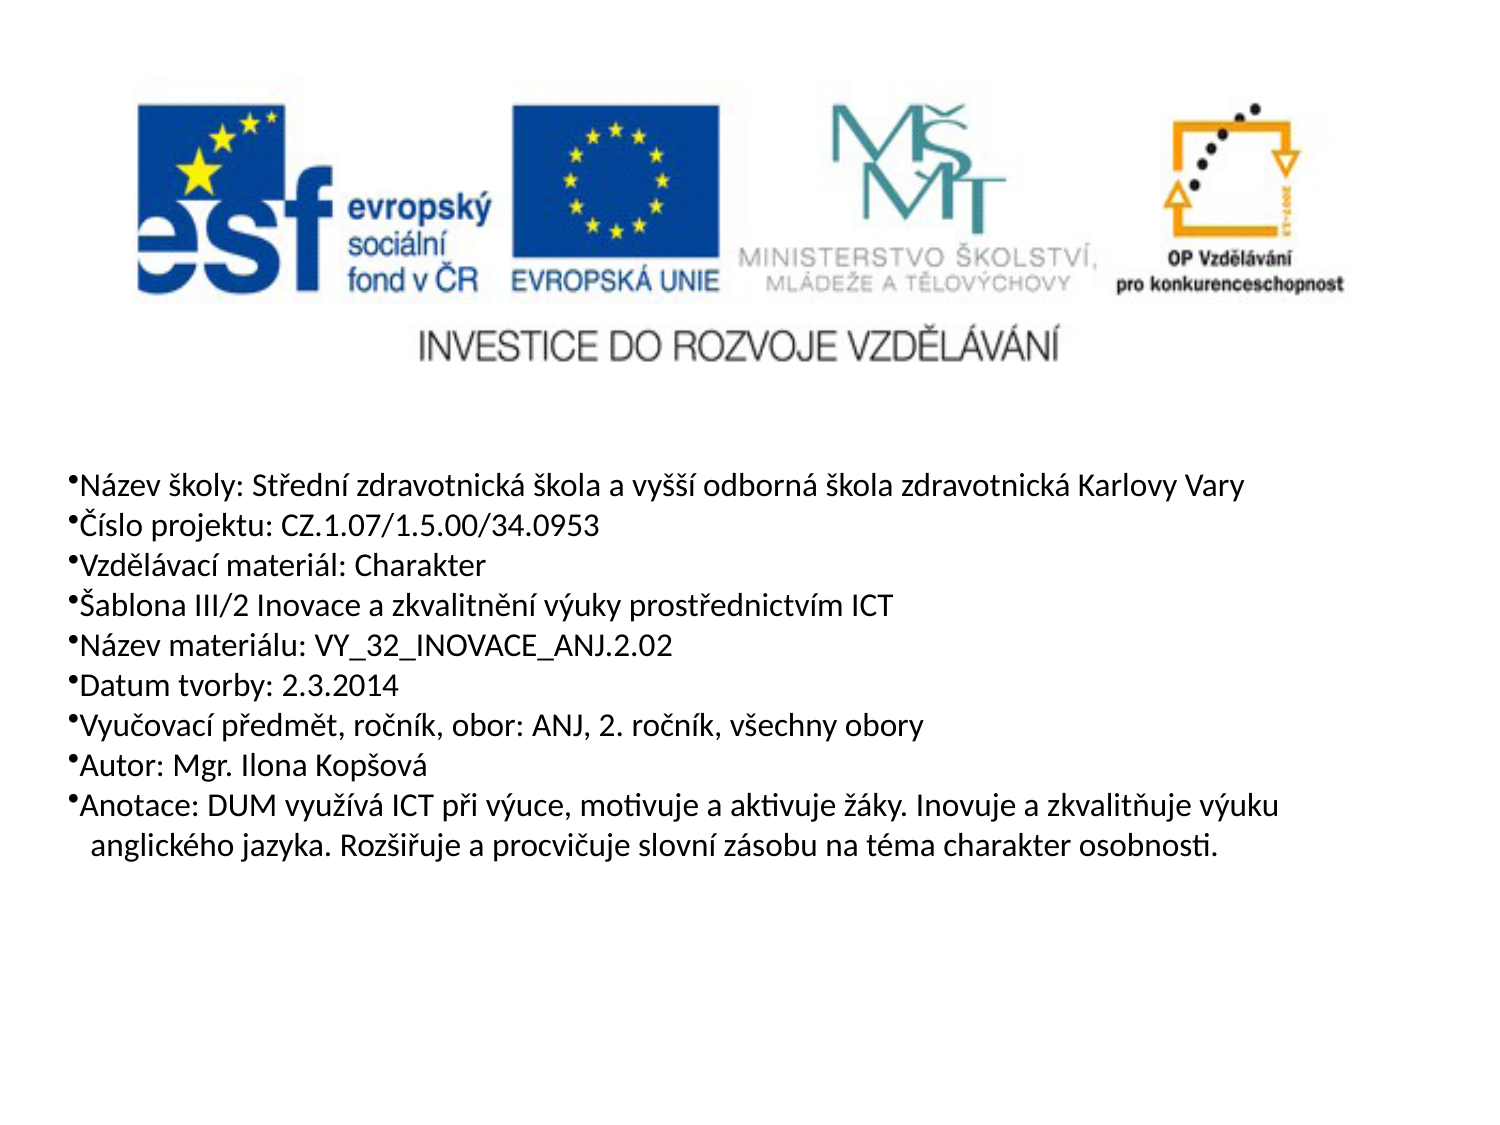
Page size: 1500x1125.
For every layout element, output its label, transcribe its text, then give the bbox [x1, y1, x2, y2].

picture [100, 77, 1377, 386]
text_box Název školy: Střední zdravotnická škola a vyšší odborná škola zdravotnická Karlovy Vary Číslo projektu: CZ.1.07/1.5.00/34.0953 Vzdělávací materiál: Charakter Šablona III/2 Inovace a zkvalitnění výuky prostřednictvím ICT Název materiálu: VY_32_INOVACE_ANJ.2.02 Datum tvorby: 2.3.2014 Vyučovací předmět, ročník, obor: ANJ, 2. ročník, všechny obory Autor: Mgr. Ilona Kopšová Anotace: DUM využívá ICT při výuce, motivuje a aktivuje žáky. Inovuje a zkvalitňuje výuku anglického jazyka. Rozšiřuje a procvičuje slovní zásobu na téma charakter osobnosti. [53, 456, 1441, 871]
